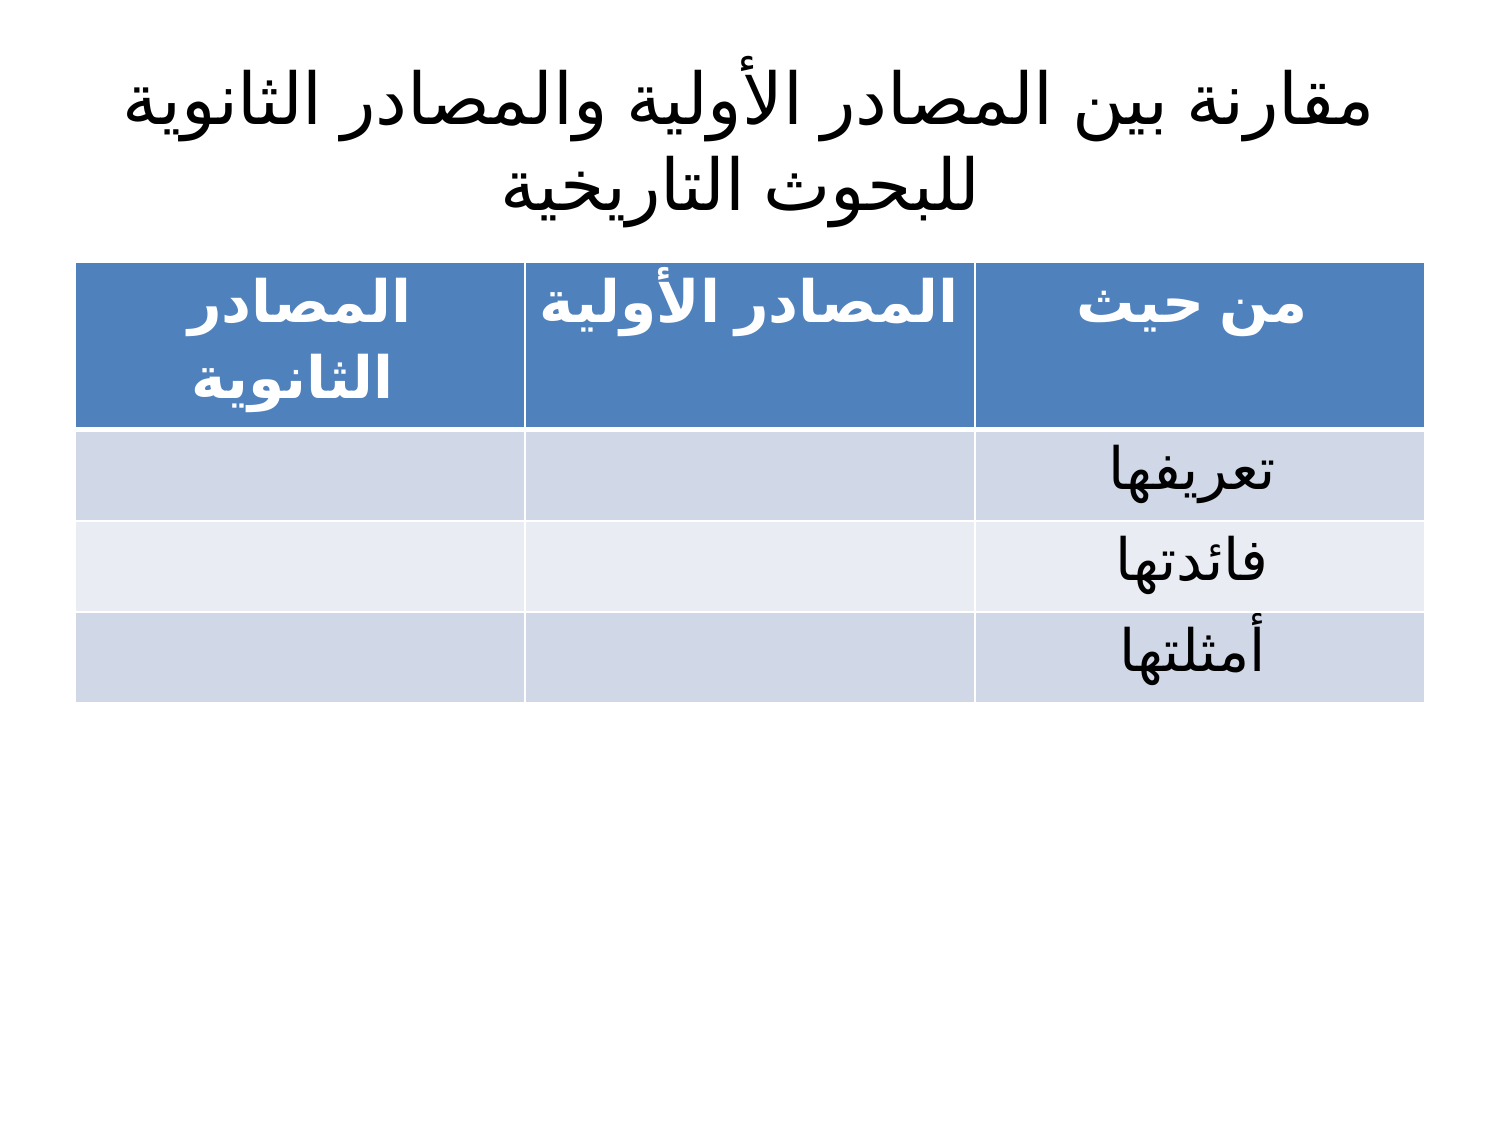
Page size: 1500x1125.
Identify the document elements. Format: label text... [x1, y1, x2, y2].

table_cell تعريفها [976, 432, 1424, 520]
table_header المصادر الثانوية [76, 263, 524, 427]
title مقارنة بين المصادر الأولية والمصادر الثانوية للبحوث التاريخية [75, 45, 1425, 233]
table_header من حيث [976, 263, 1424, 427]
table_header المصادر الأولية [526, 263, 974, 427]
table_cell [526, 432, 974, 520]
table_cell فائدتها [976, 522, 1424, 611]
table_cell [526, 613, 974, 702]
table_cell [526, 522, 974, 611]
table_cell أمثلتها [976, 613, 1424, 702]
table_cell [76, 522, 524, 611]
table_cell [76, 613, 524, 702]
table_cell [76, 432, 524, 520]
